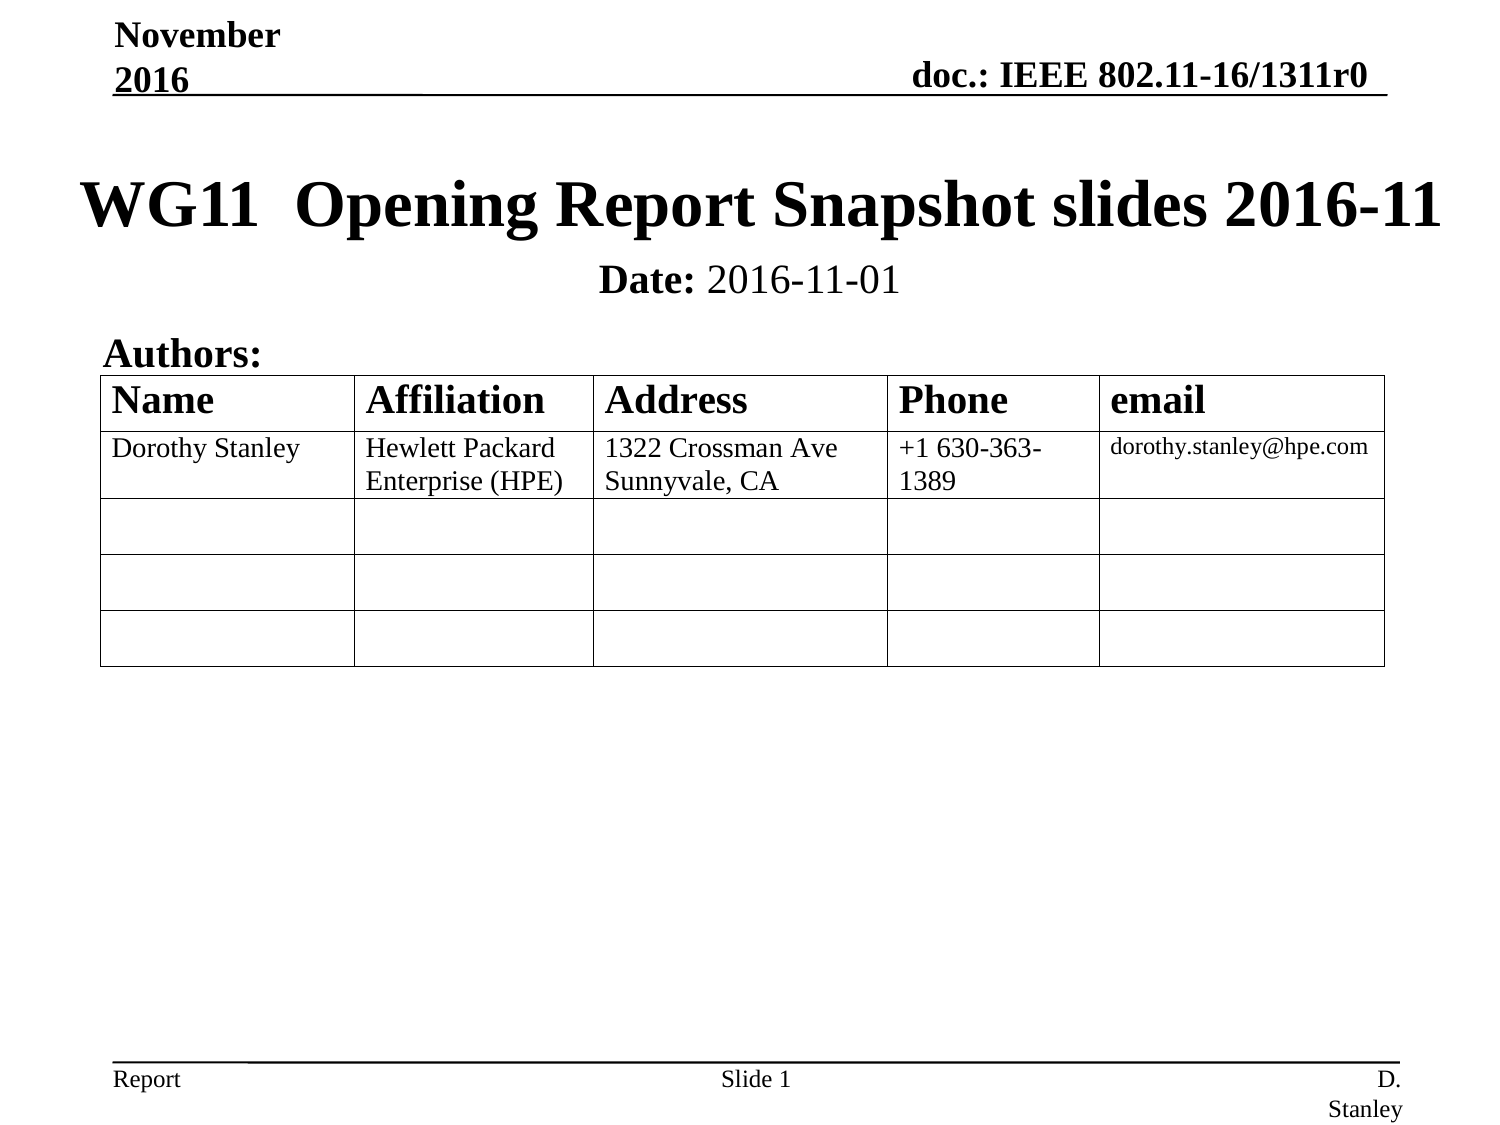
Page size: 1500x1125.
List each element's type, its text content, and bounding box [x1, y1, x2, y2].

title WG11 Opening Report Snapshot slides 2016-11 [24, 112, 1500, 288]
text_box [85, 374, 1415, 782]
slide_number Slide 1 [712, 1062, 800, 1093]
footer D. Stanley, HP Enterprise [1325, 1062, 1402, 1093]
text_box Authors: [87, 318, 325, 373]
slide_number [114, 54, 335, 100]
list Date: 2016-11-01 [112, 249, 1388, 313]
